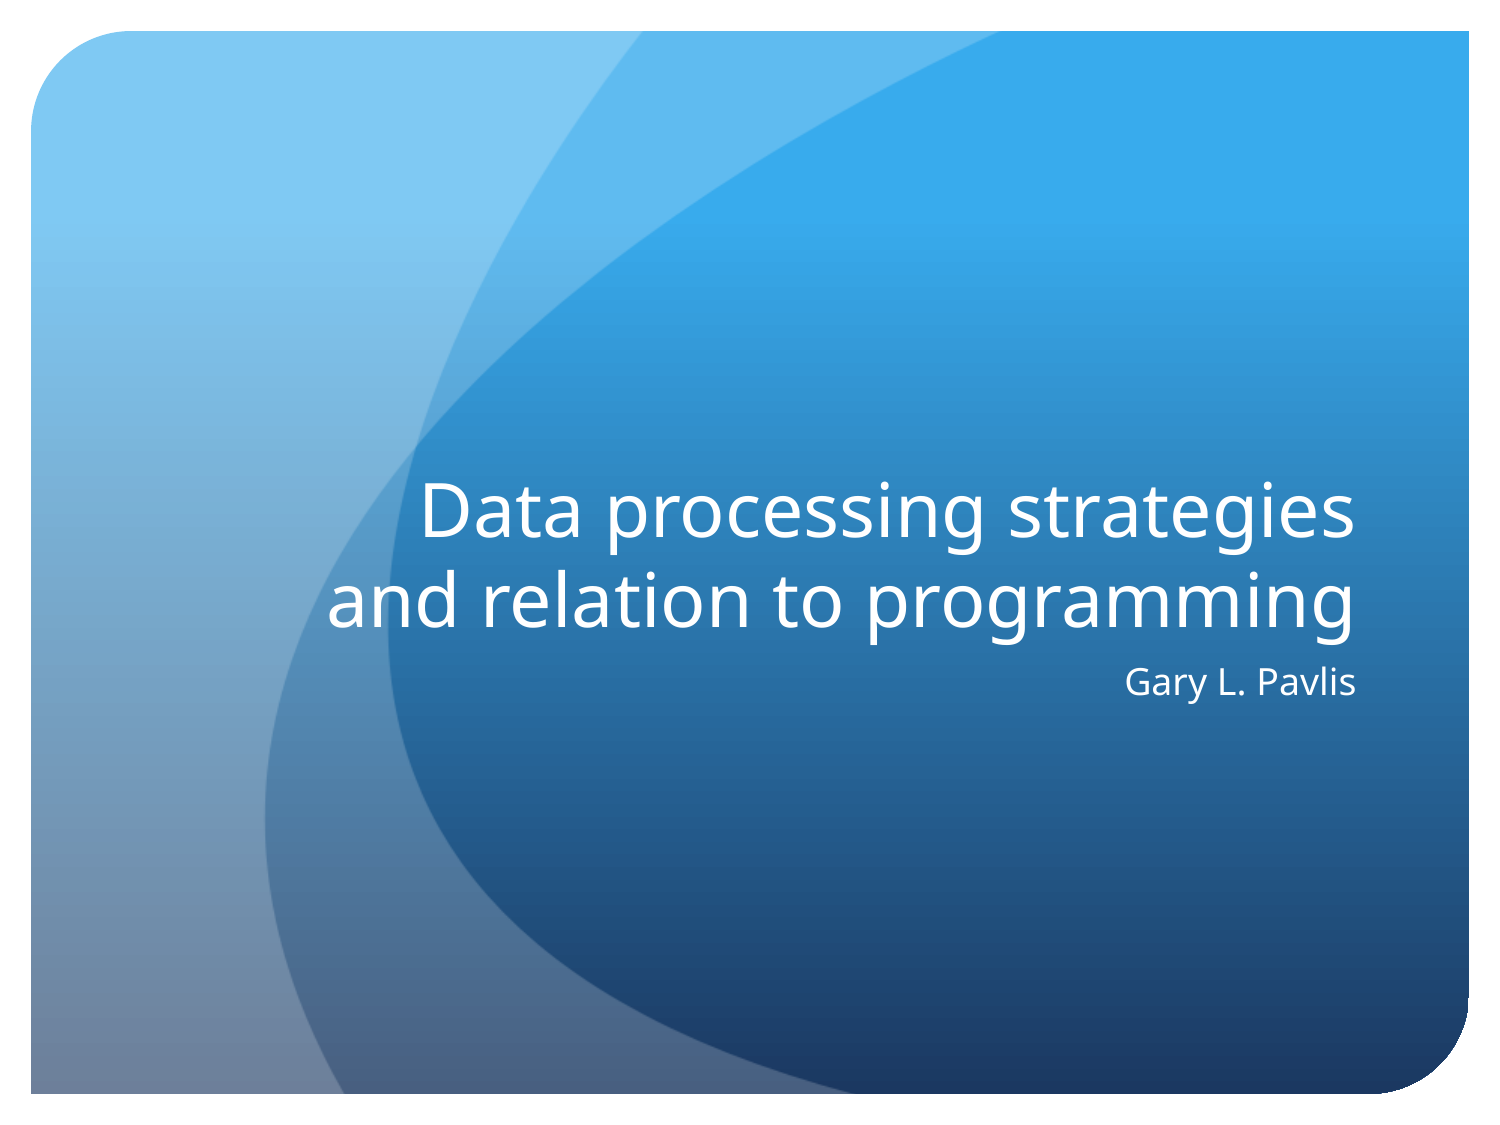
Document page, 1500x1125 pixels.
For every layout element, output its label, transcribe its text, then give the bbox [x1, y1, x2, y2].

subtitle Gary L. Pavlis [262, 650, 1372, 939]
picture [25, 30, 1474, 1095]
title Data processing strategies and relation to programming [262, 408, 1372, 650]
